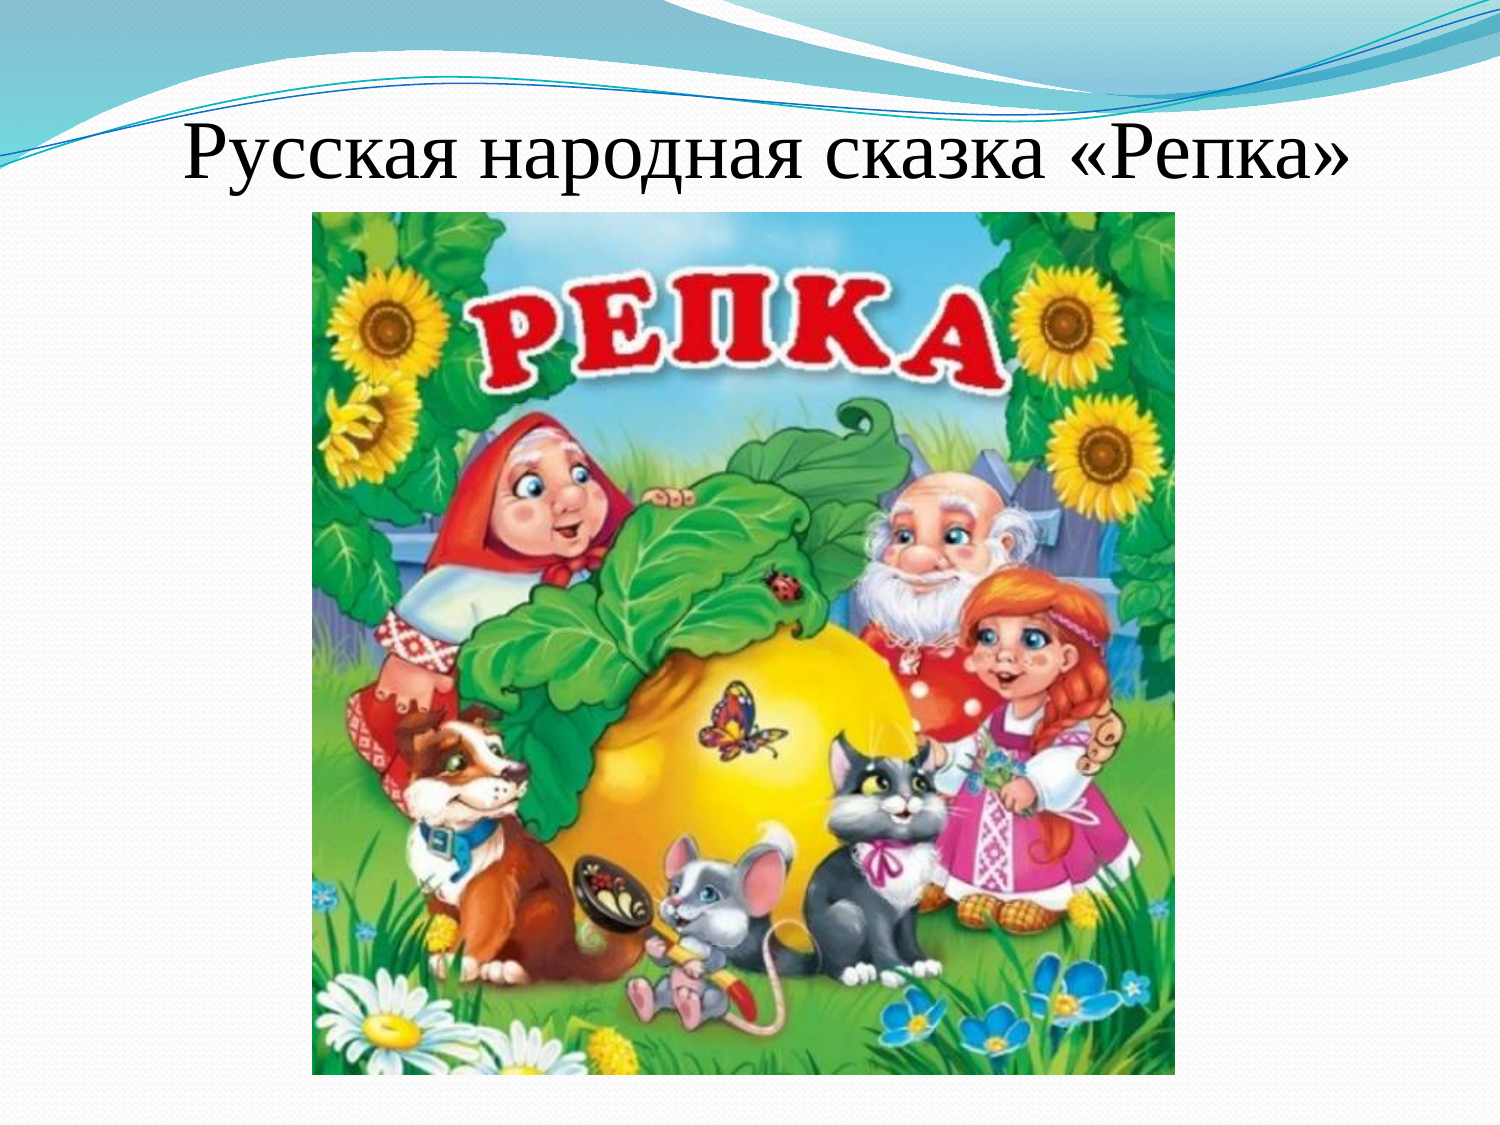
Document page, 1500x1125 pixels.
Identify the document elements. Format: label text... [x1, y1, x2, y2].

picture [312, 212, 1176, 1076]
text_box Русская народная сказка «Репка» [112, 87, 1425, 203]
